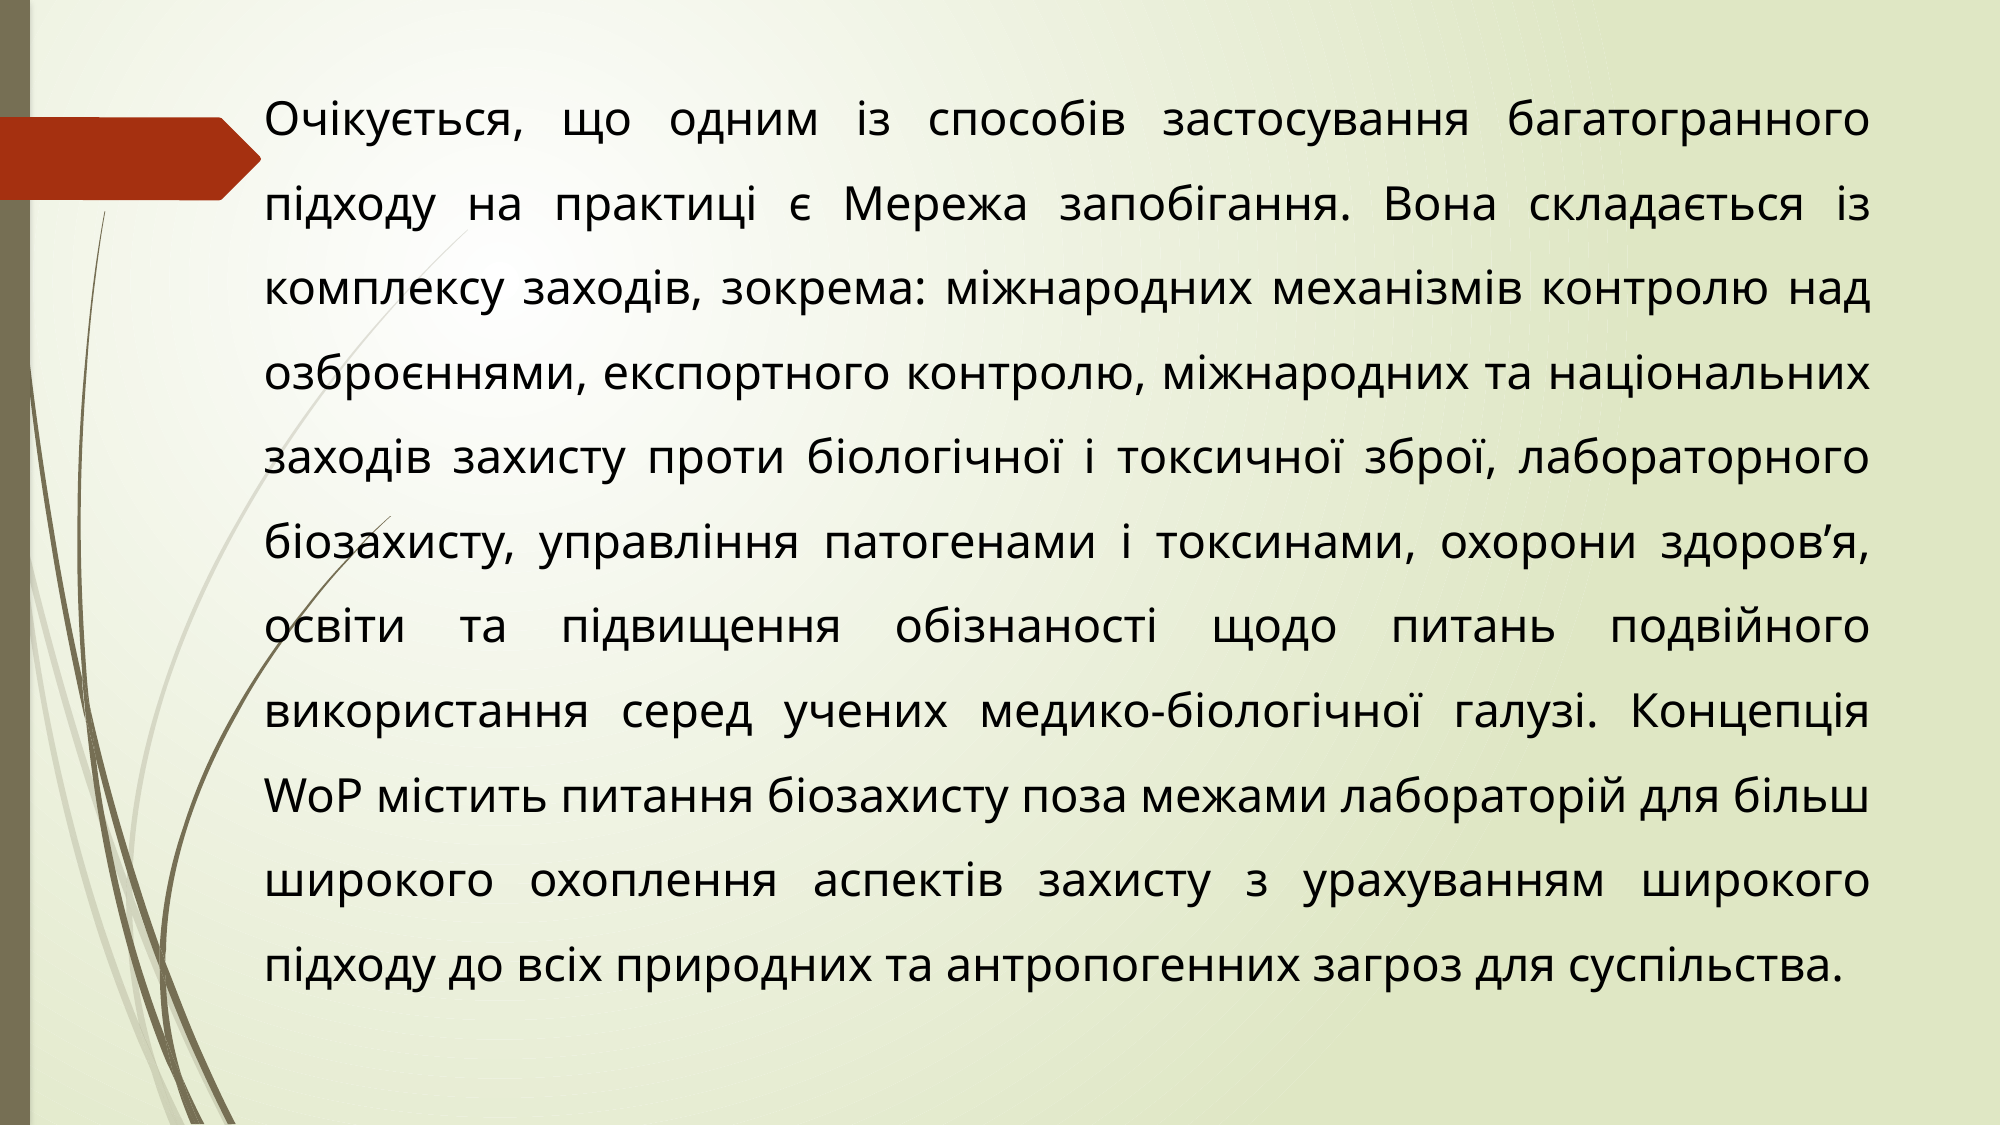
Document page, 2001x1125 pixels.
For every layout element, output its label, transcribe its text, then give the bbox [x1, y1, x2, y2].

list Очікується, що одним із способів застосування багатогранного підходу на практиці є Мережа запобігання. Вона складається із комплексу заходів, зокрема: міжнародних механізмів контролю над озброєннями, експортного контролю, міжнародних та національних заходів захисту проти біологічної і токсичної зброї, лабораторного біозахисту, управління патогенами і токсинами, охорони здоров’я, освіти та підвищення обізнаності щодо питань подвійного використання серед учених медико-біологічної галузі. Концепція WoP містить питання біозахисту поза межами лабораторій для більш широкого охоплення аспектів захисту з урахуванням широкого підходу до всіх природних та антропогенних загроз для суспільства. [248, 52, 1888, 1077]
